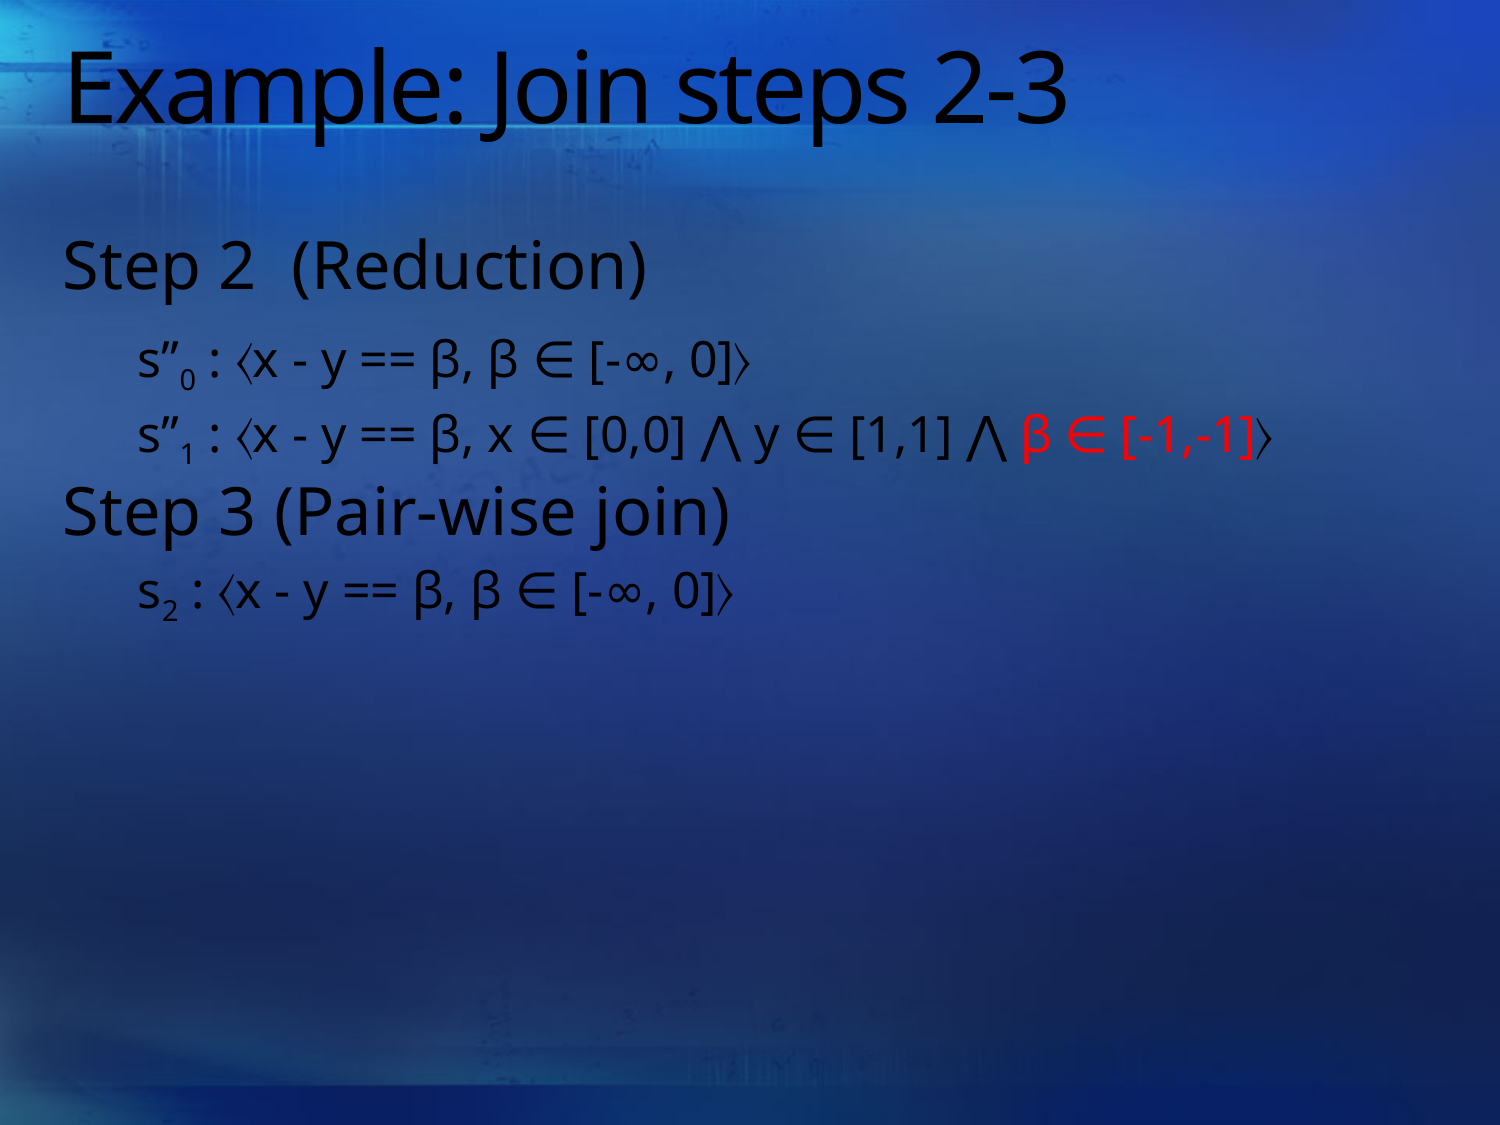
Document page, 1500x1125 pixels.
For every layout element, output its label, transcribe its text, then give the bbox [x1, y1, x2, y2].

title Example: Join steps 2-3 [62, 37, 1438, 147]
picture [0, 0, 1500, 1125]
list Step 2 (Reduction) s’’0 : 〈x - y == β, β ∈ [-∞, 0]〉 s’’1 : 〈x - y == β, x ∈ [0,0] ⋀ y ∈ [1,1] ⋀ β ∈ [-1,-1]〉 Step 3 (Pair-wise join) s2 : 〈x - y == β, β ∈ [-∞, 0]〉 [62, 231, 1438, 595]
